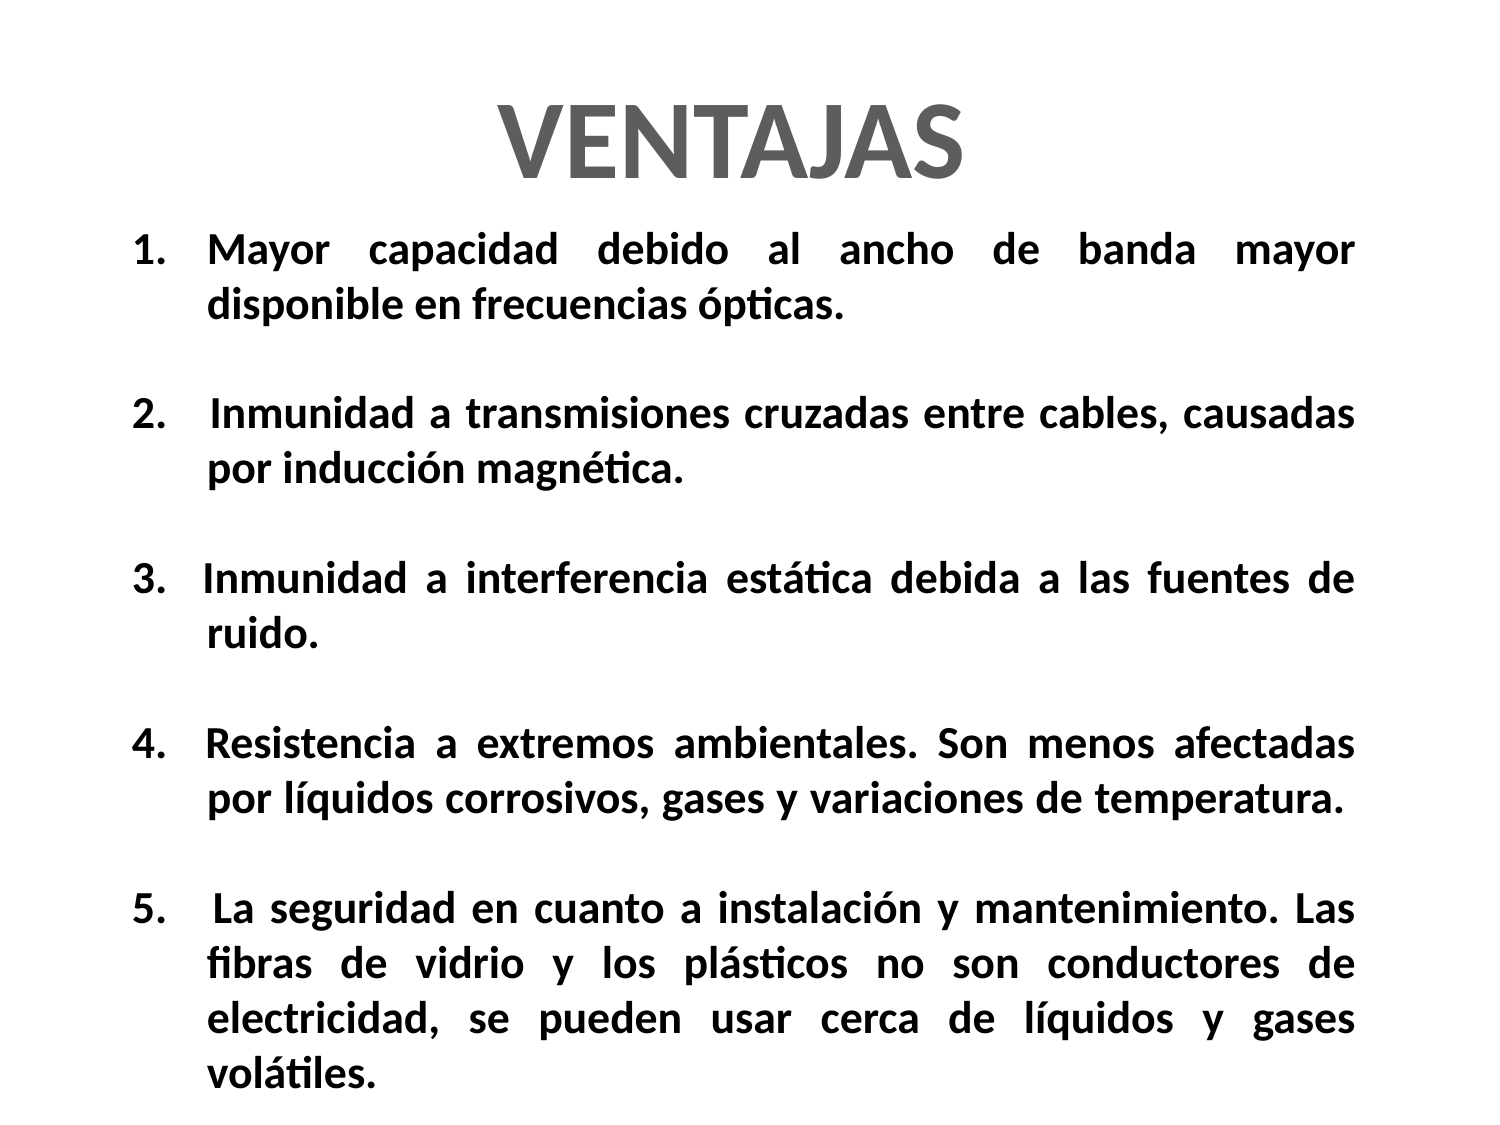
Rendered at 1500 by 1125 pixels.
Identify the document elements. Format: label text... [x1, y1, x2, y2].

text_box Mayor capacidad debido al ancho de banda mayor disponible en frecuencias ópticas. 2. Inmunidad a transmisiones cruzadas entre cables, causadas por inducción magnética. 3. Inmunidad a interferencia estática debida a las fuentes de ruido. 4. Resistencia a extremos ambientales. Son menos afectadas por líquidos corrosivos, gases y variaciones de temperatura. 5. La seguridad en cuanto a instalación y mantenimiento. Las fibras de vidrio y los plásticos no son conductores de electricidad, se pueden usar cerca de líquidos y gases volátiles. [117, 210, 1372, 1125]
text_box VENTAJAS [482, 58, 982, 209]
